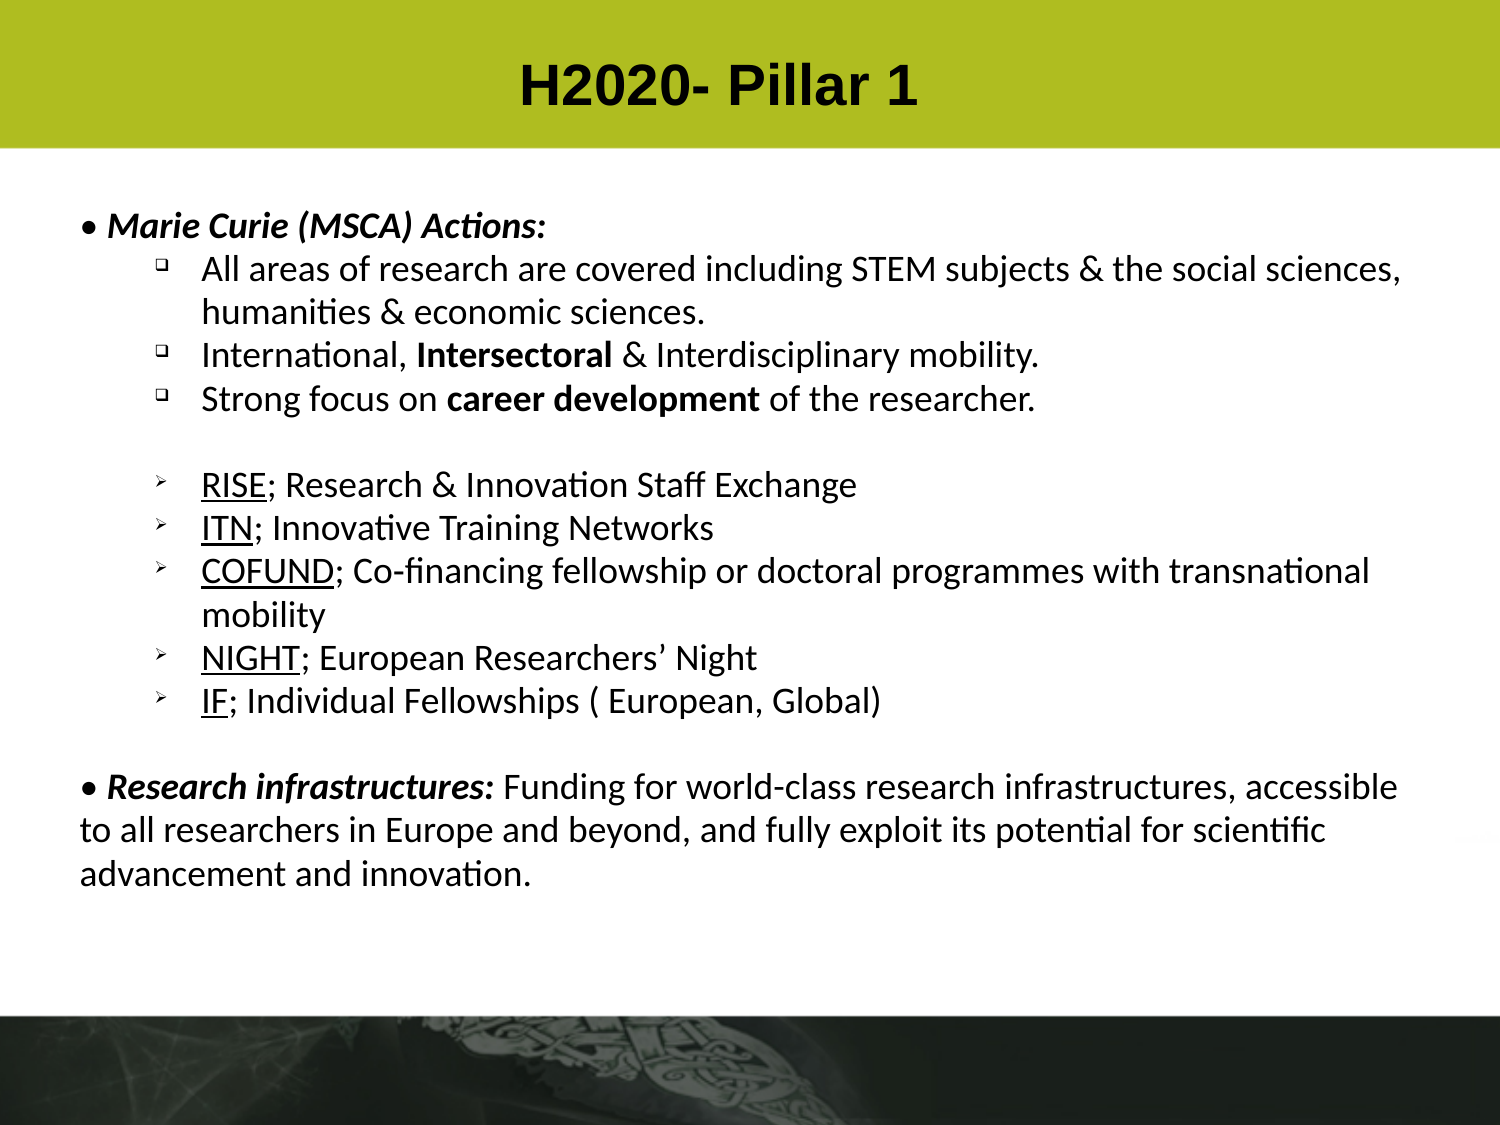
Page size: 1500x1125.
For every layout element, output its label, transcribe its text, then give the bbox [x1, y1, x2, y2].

list • Marie Curie (MSCA) Actions: All areas of research are covered including STEM subjects & the social sciences, humanities & economic sciences. International, Intersectoral & Interdisciplinary mobility. Strong focus on career development of the researcher. RISE; Research & Innovation Staff Exchange ITN; Innovative Training Networks COFUND; Co‐financing fellowship or doctoral programmes with transnational mobility NIGHT; European Researchers’ Night IF; Individual Fellowships ( European, Global) • Research infrastructures: Funding for world-class research infrastructures, accessible to all researchers in Europe and beyond, and fully exploit its potential for scientific advancement and innovation. [64, 196, 1425, 905]
picture [0, 0, 1500, 1125]
title H2020- Pillar 1 [75, 44, 1365, 126]
